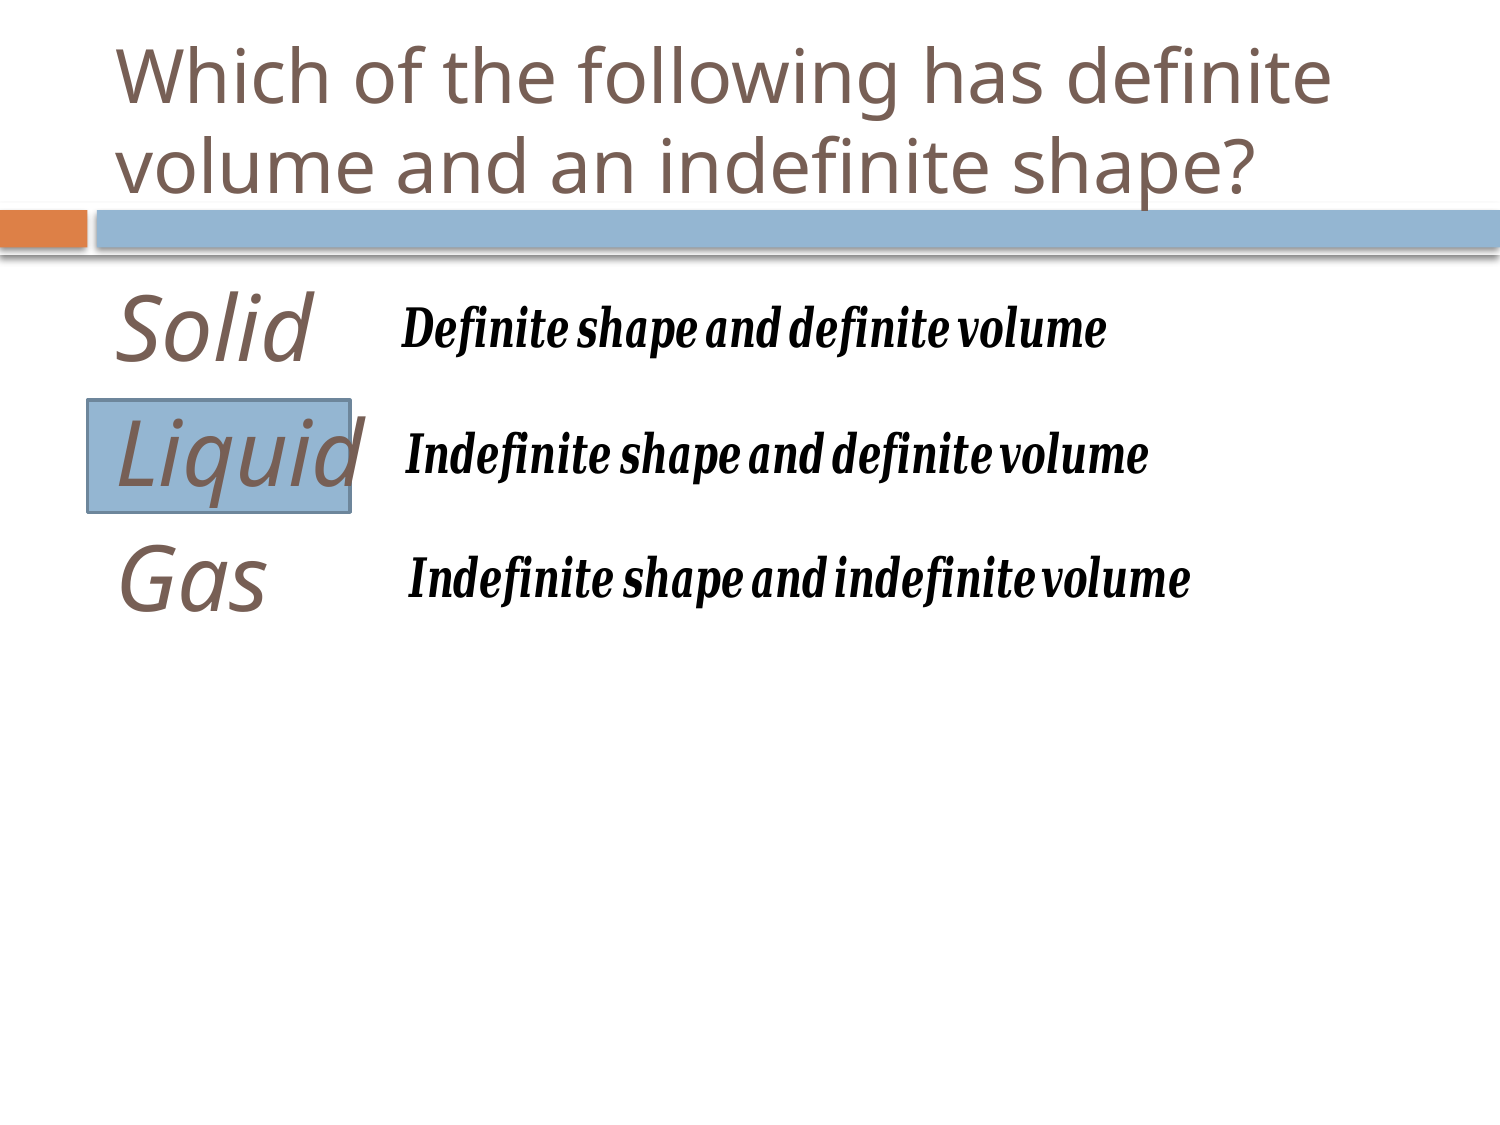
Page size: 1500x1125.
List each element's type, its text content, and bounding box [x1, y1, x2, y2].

text_box [86, 398, 100, 514]
title Which of the following has definite volume and an indefinite shape? [100, 37, 1438, 200]
list Solid Liquid Gas [100, 262, 1438, 1000]
